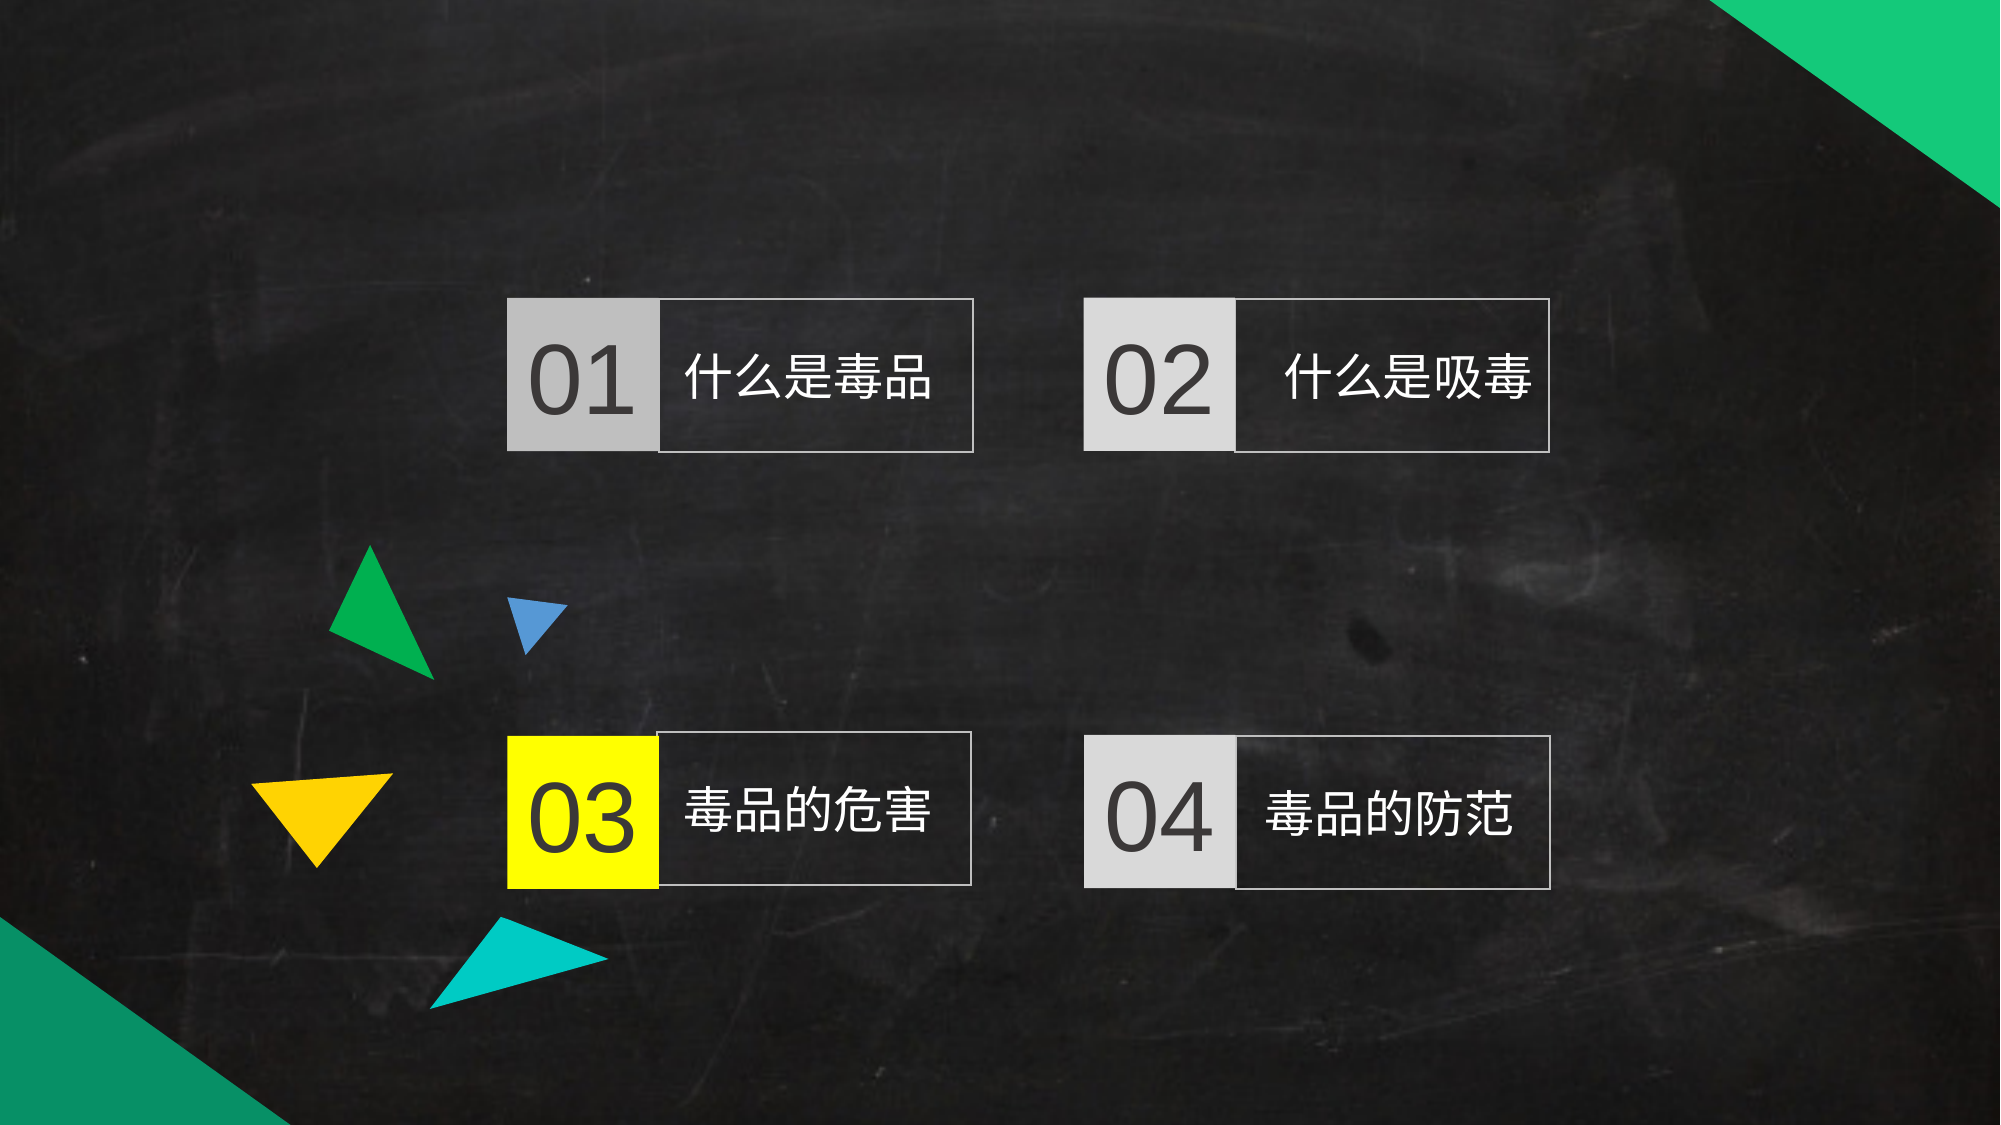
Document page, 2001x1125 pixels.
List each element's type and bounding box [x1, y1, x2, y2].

text_box [507, 298, 973, 453]
text_box [505, 596, 570, 658]
text_box [1084, 734, 1550, 890]
text_box [507, 732, 979, 889]
text_box [249, 772, 396, 870]
text_box [0, 915, 293, 1125]
text_box [1707, 0, 2000, 210]
text_box [426, 915, 612, 1011]
text_box [1083, 297, 1550, 452]
picture [0, 0, 2000, 1125]
text_box [327, 542, 437, 683]
